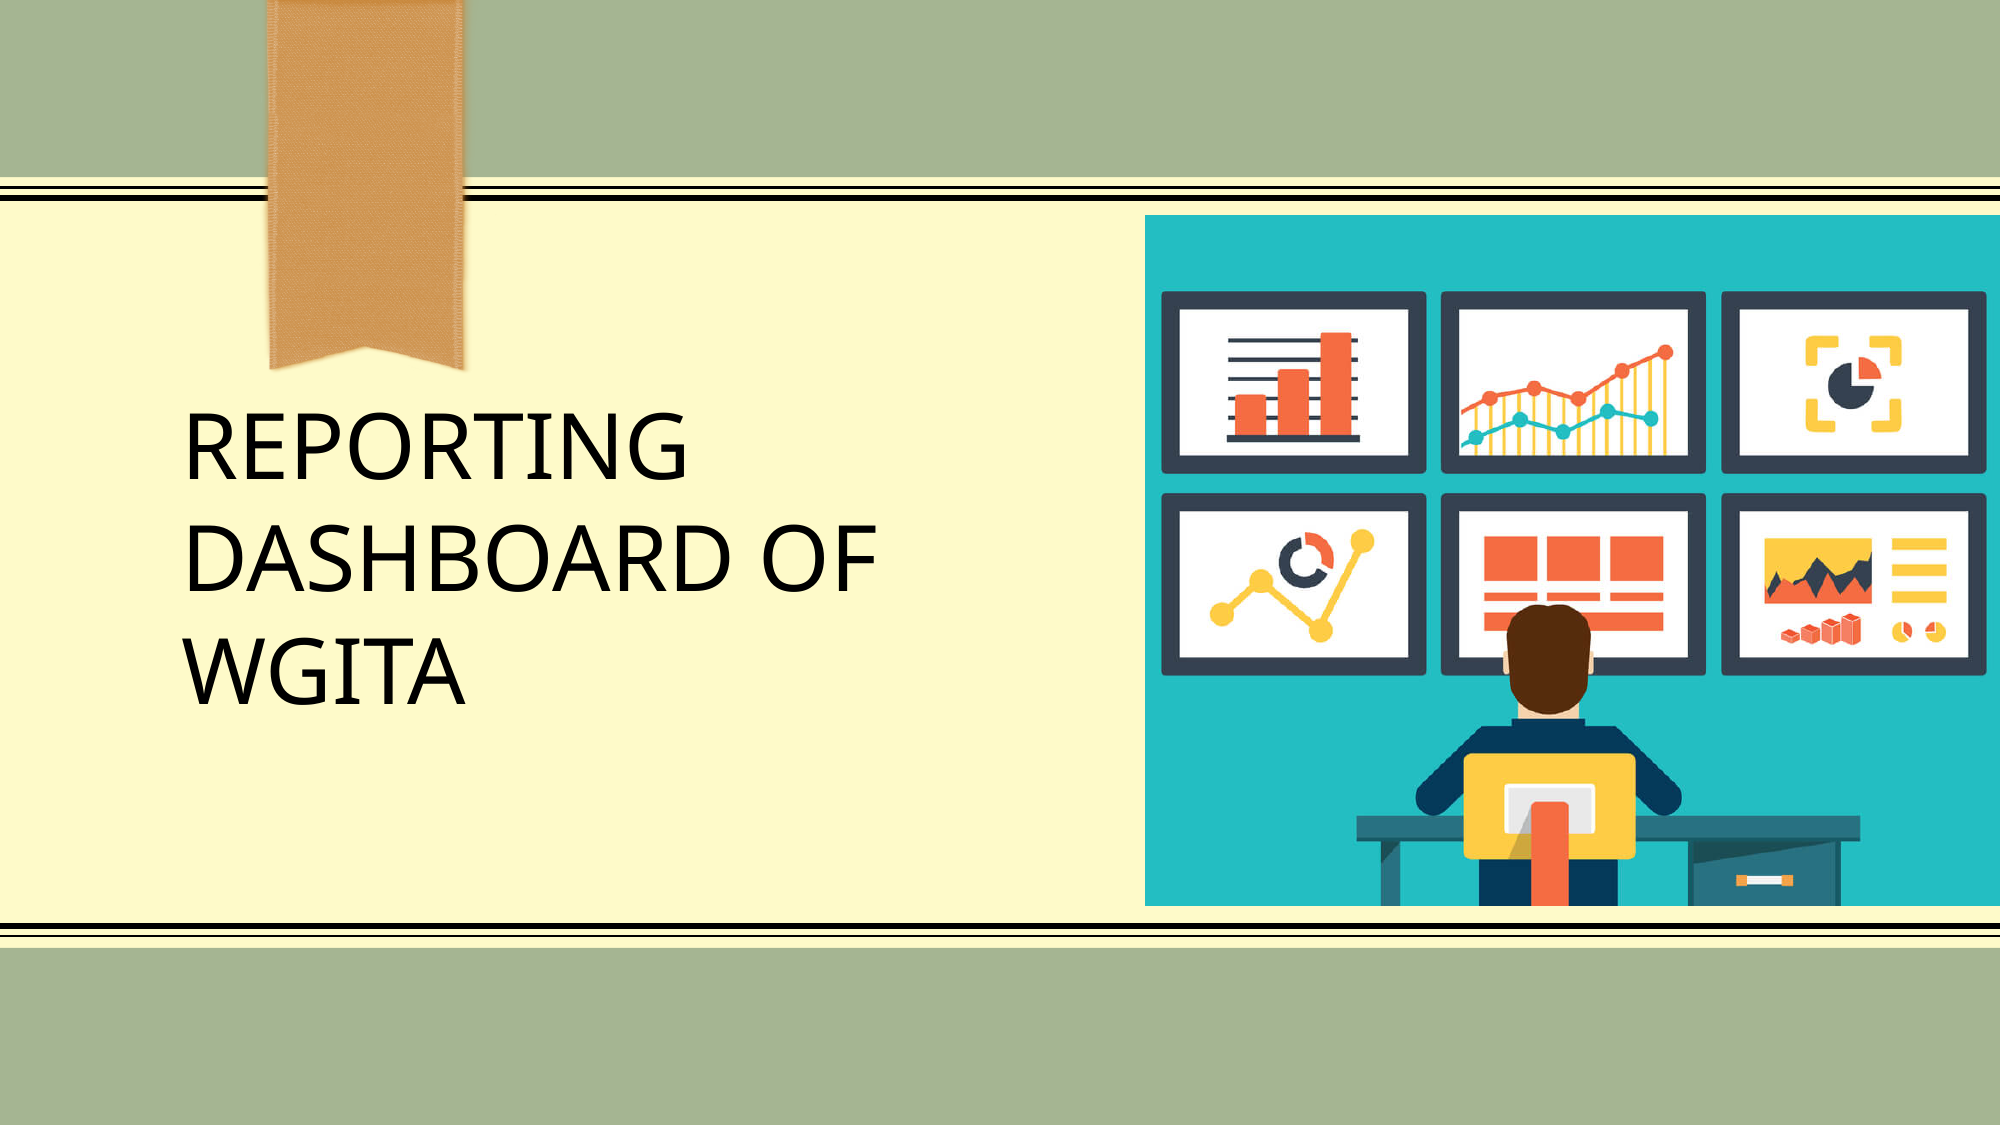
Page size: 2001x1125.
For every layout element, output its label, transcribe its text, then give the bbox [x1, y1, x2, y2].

picture [1145, 214, 2000, 906]
title Reporting Dashboard of WGITA [181, 376, 1122, 741]
